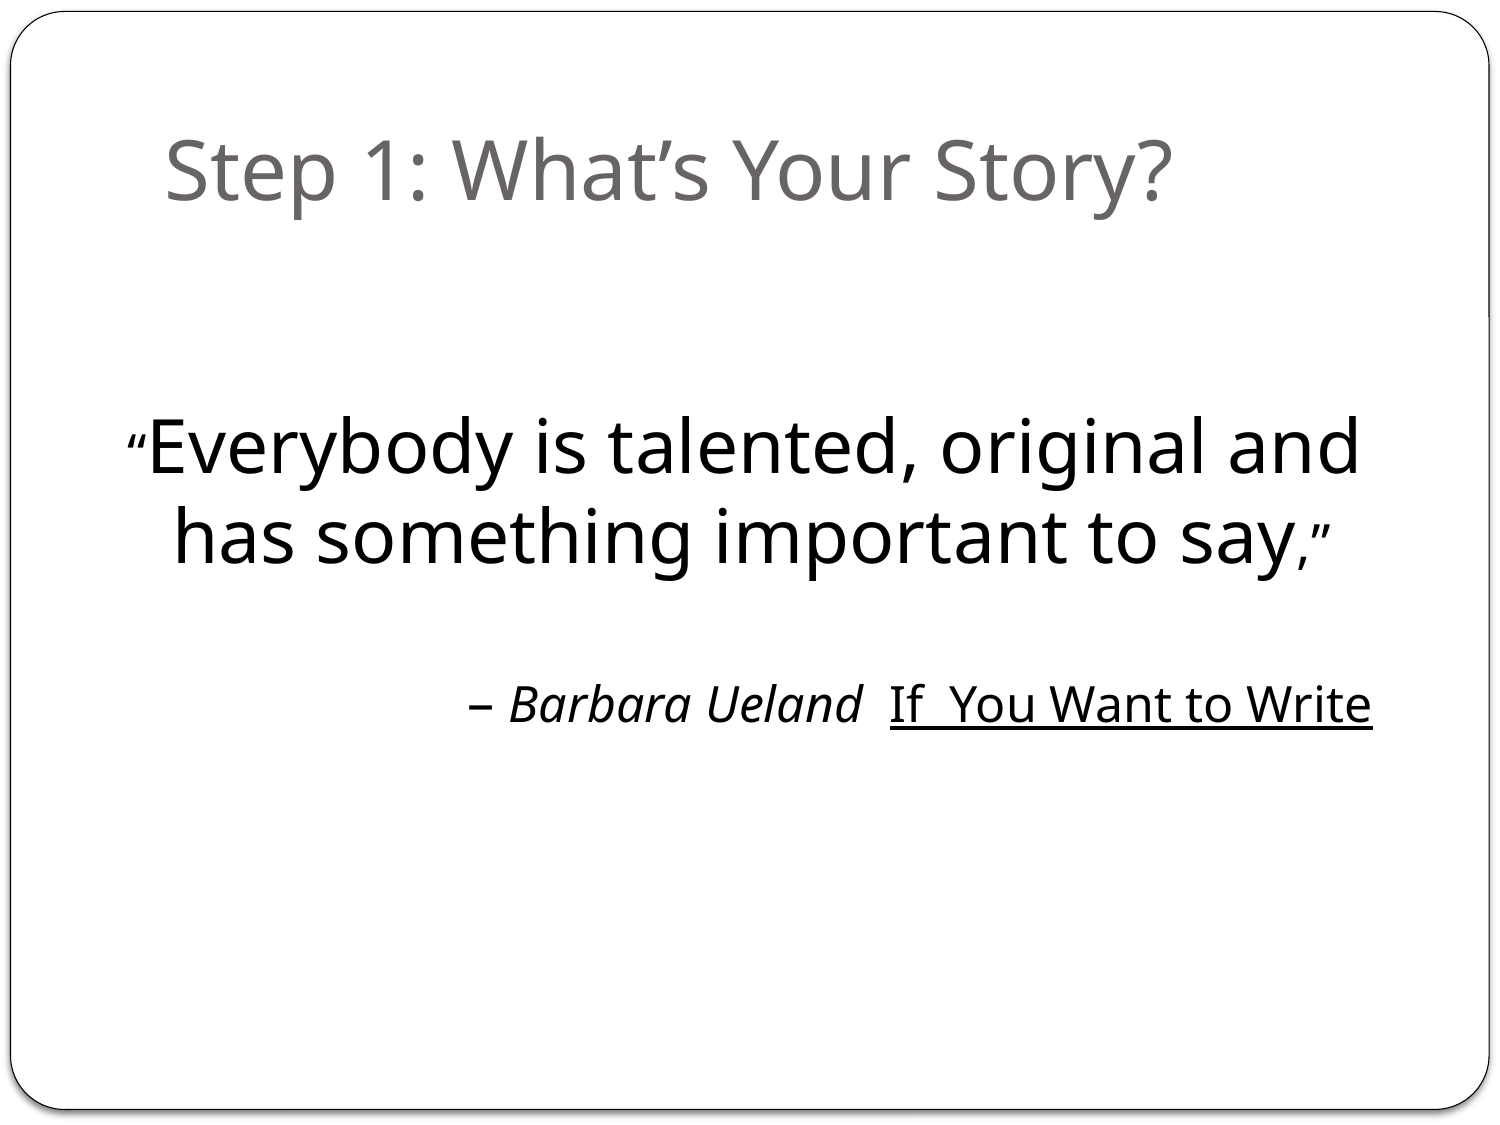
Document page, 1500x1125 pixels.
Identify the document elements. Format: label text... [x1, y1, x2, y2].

title Step 1: What’s Your Story? [150, 45, 1425, 233]
list “Everybody is talented, original and has something important to say,” – Barbara Ueland If You Want to Write [112, 237, 1388, 988]
